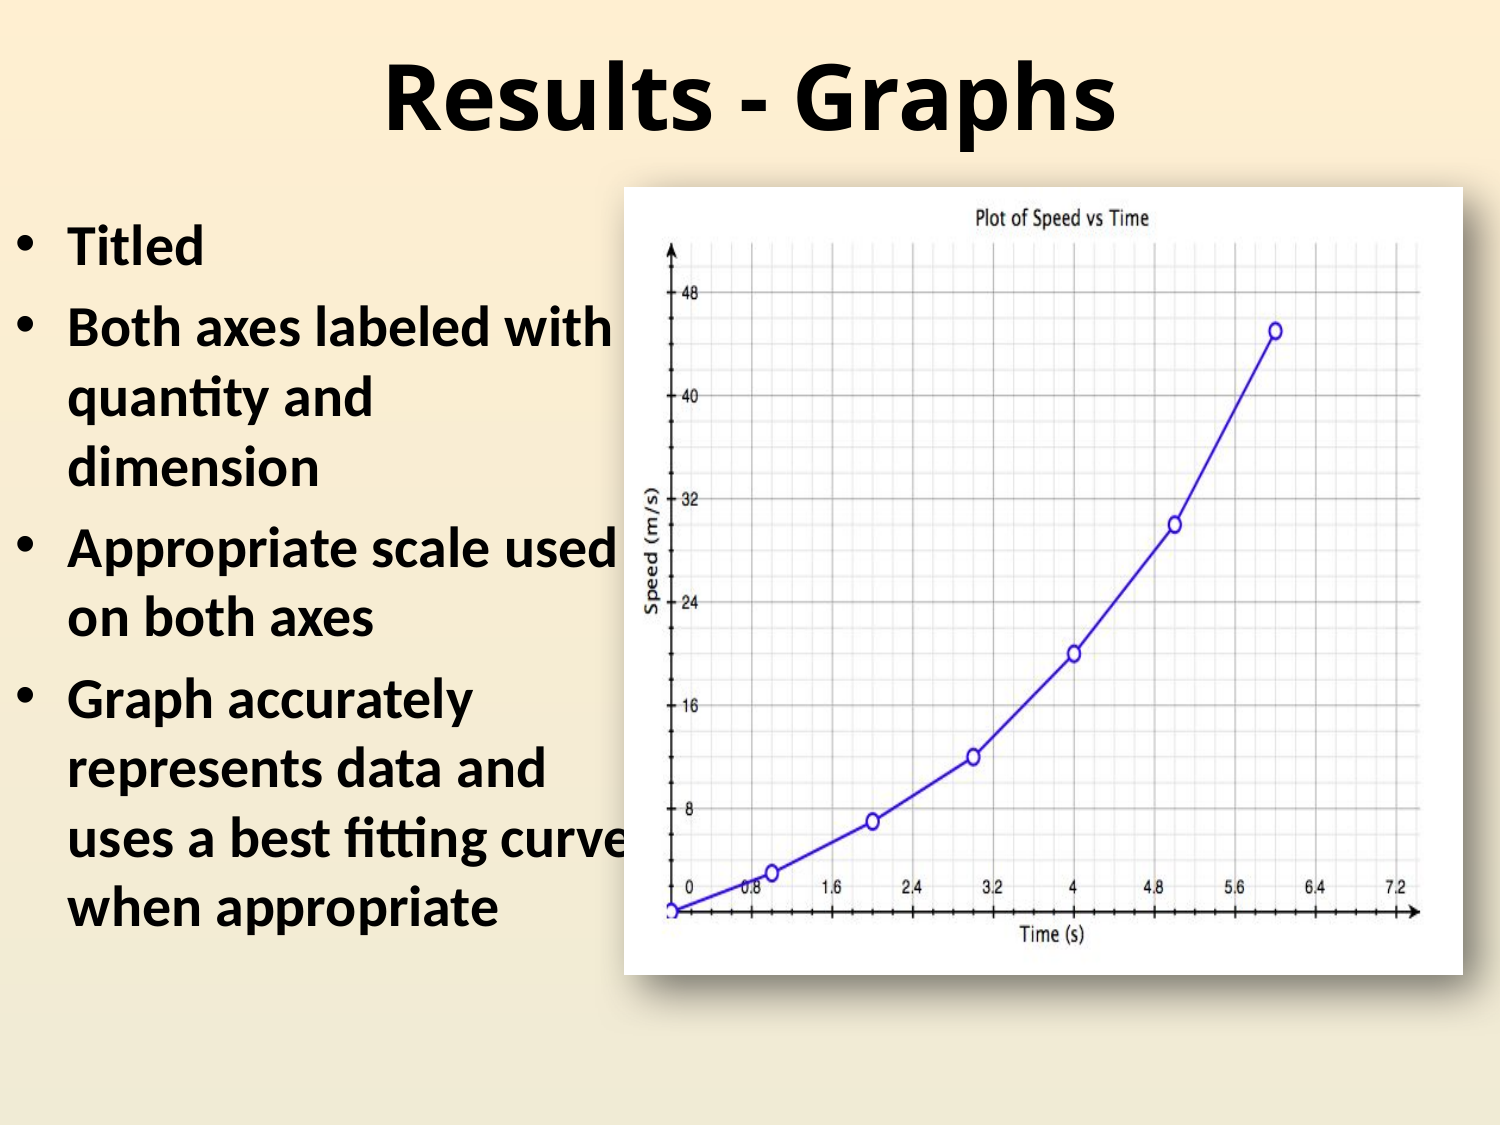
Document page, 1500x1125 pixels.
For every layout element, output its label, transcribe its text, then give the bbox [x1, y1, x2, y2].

list Titled Both axes labeled with quantity and dimension Appropriate scale used on both axes Graph accurately represents data and uses a best fitting curve when appropriate [0, 200, 618, 1000]
picture [624, 187, 1463, 976]
title Results - Graphs [75, 0, 1425, 188]
